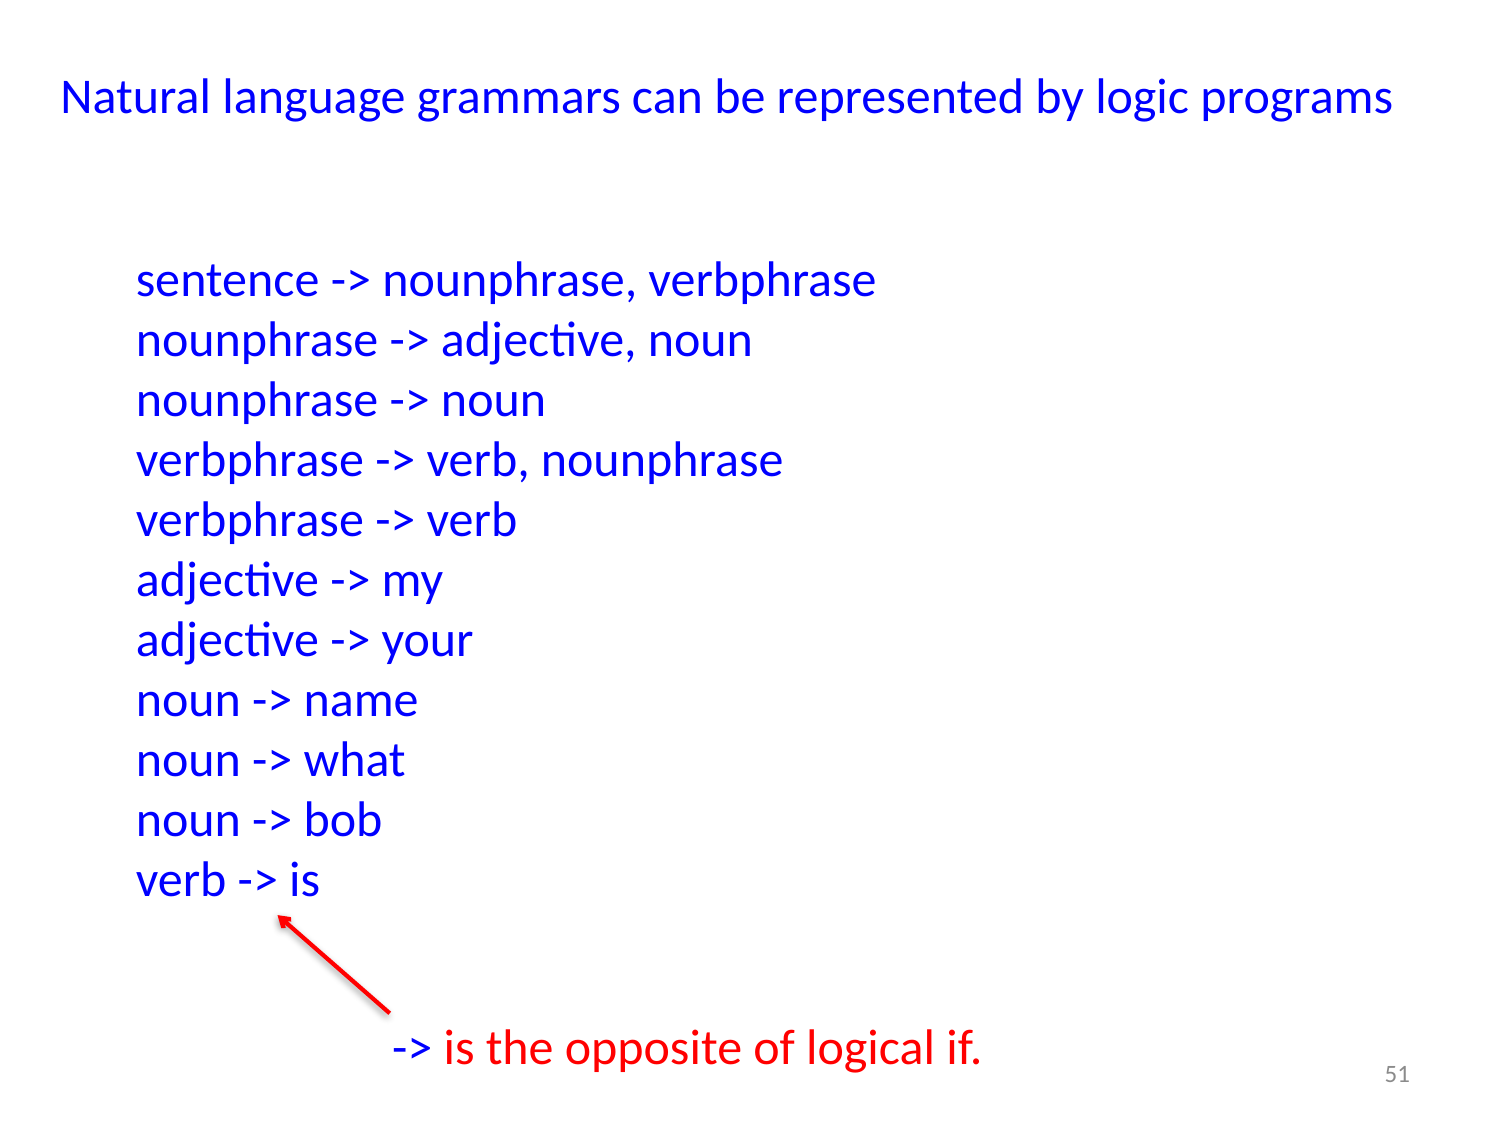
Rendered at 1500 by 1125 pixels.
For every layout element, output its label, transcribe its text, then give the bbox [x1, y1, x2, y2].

text_box -> is the opposite of logical if. [365, 1006, 1500, 1125]
list sentence -> nounphrase, verbphrase nounphrase -> adjective, noun nounphrase -> noun verbphrase -> verb, nounphrase verbphrase -> verb adjective -> my adjective -> your noun -> name noun -> what noun -> bob verb -> is [135, 246, 1486, 990]
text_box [277, 914, 390, 1014]
title Natural language grammars can be represented by logic programs [45, 0, 1500, 188]
